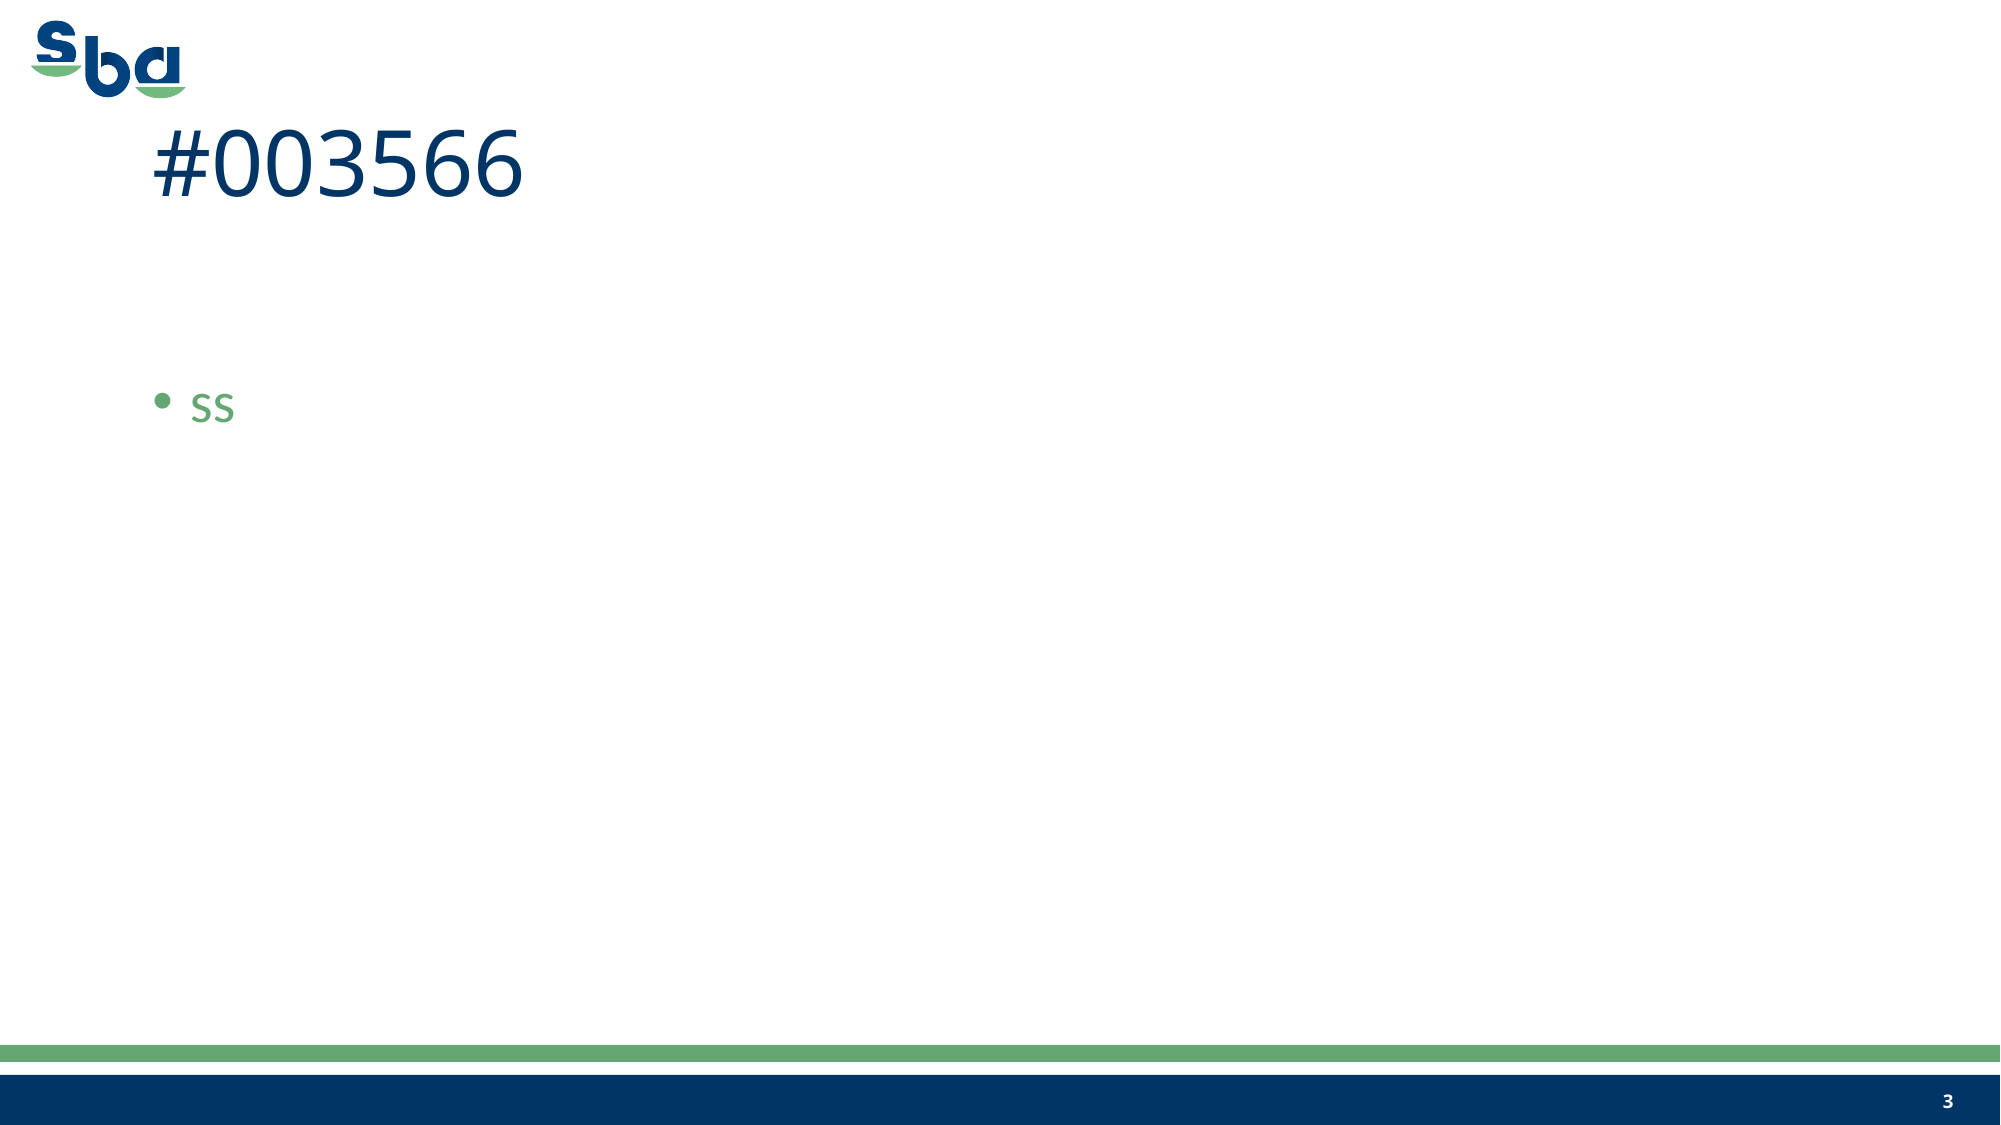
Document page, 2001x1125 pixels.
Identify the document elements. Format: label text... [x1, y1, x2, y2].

title #003566 [137, 110, 1863, 328]
picture [18, 9, 188, 111]
list ss [137, 365, 1863, 1041]
